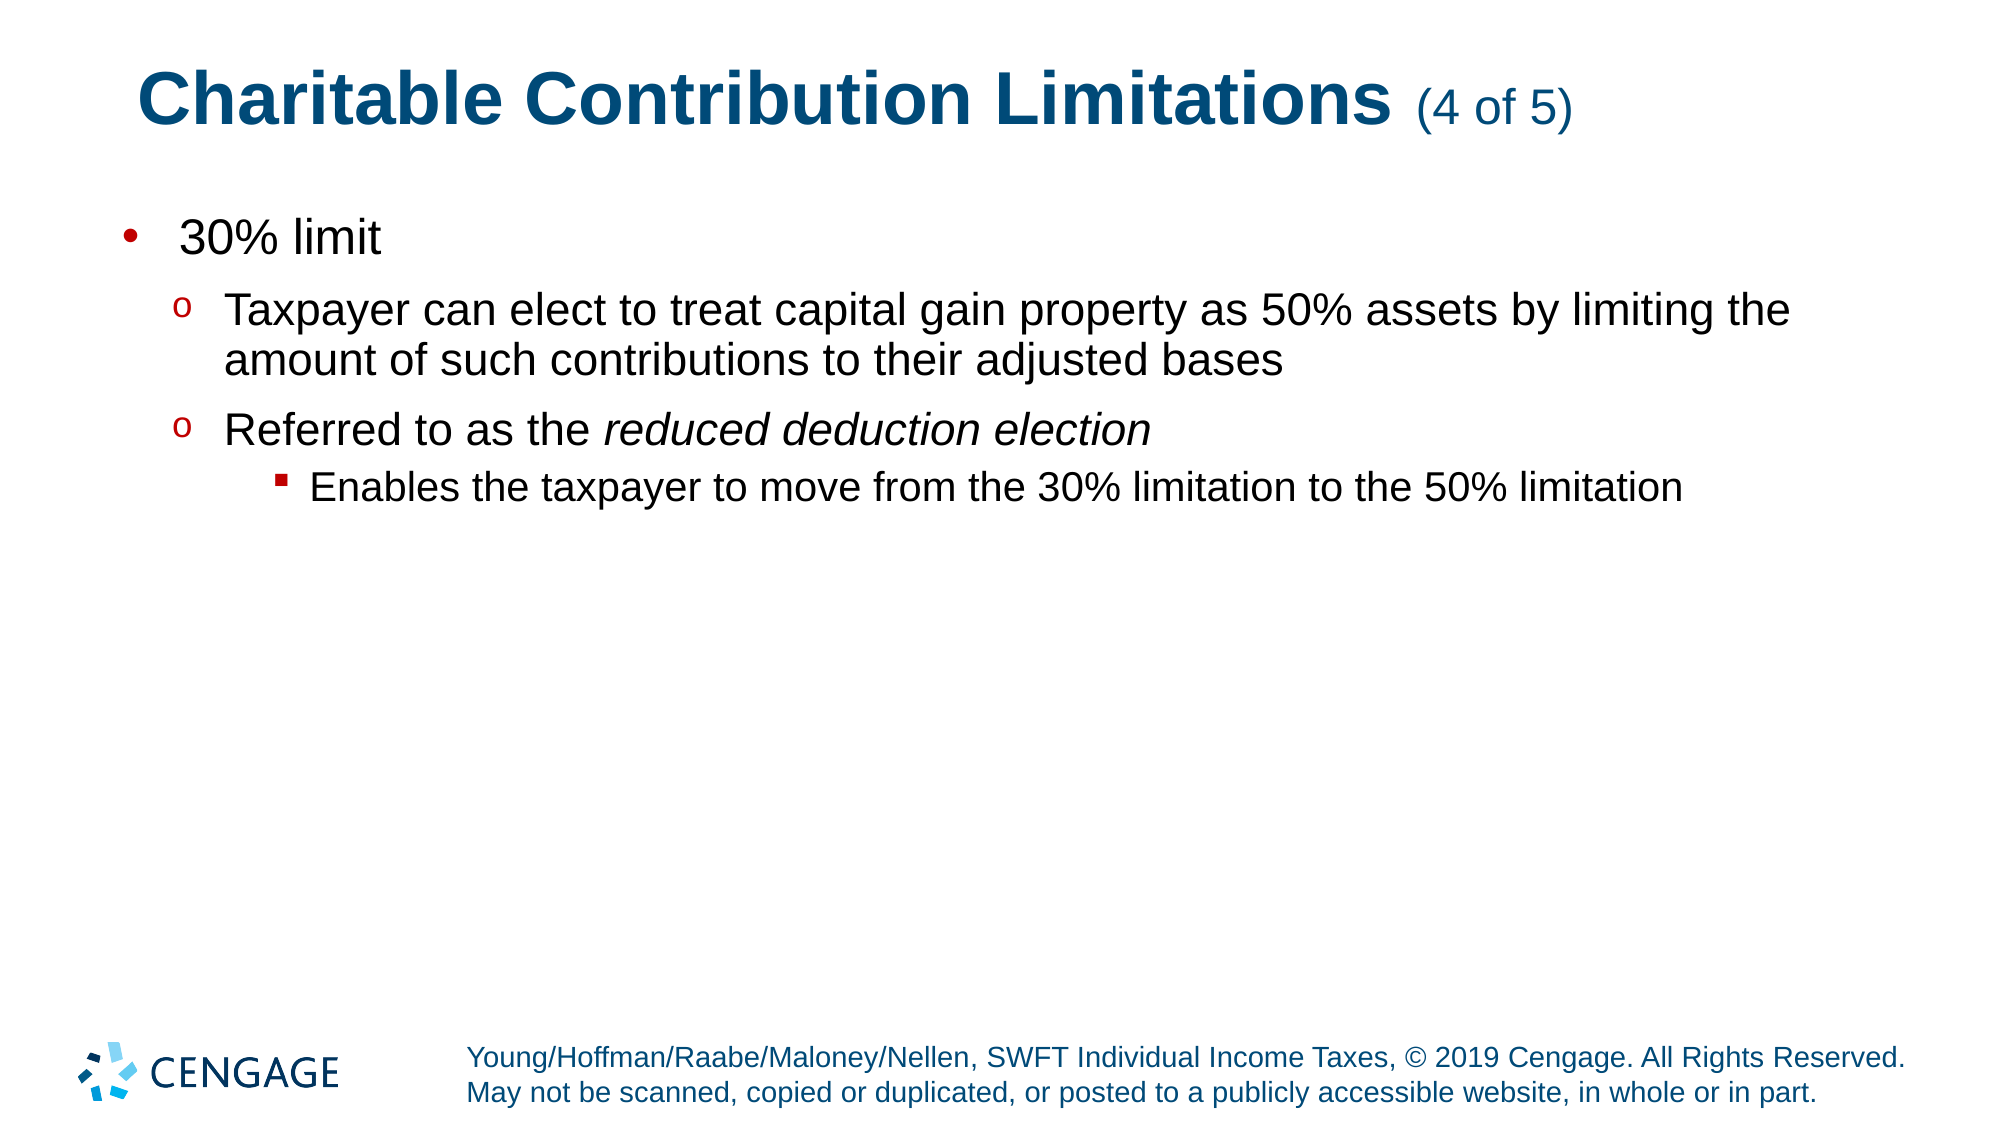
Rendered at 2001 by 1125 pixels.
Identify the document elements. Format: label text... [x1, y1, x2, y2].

list 30% limit Taxpayer can elect to treat capital gain property as 50% assets by limiting the amount of such contributions to their adjusted bases Referred to as the reduced deduction election Enables the taxpayer to move from the 30% limitation to the 50% limitation [121, 211, 1880, 509]
title Charitable Contribution Limitations (4 of 5) [137, 59, 1863, 171]
picture [78, 1042, 338, 1101]
